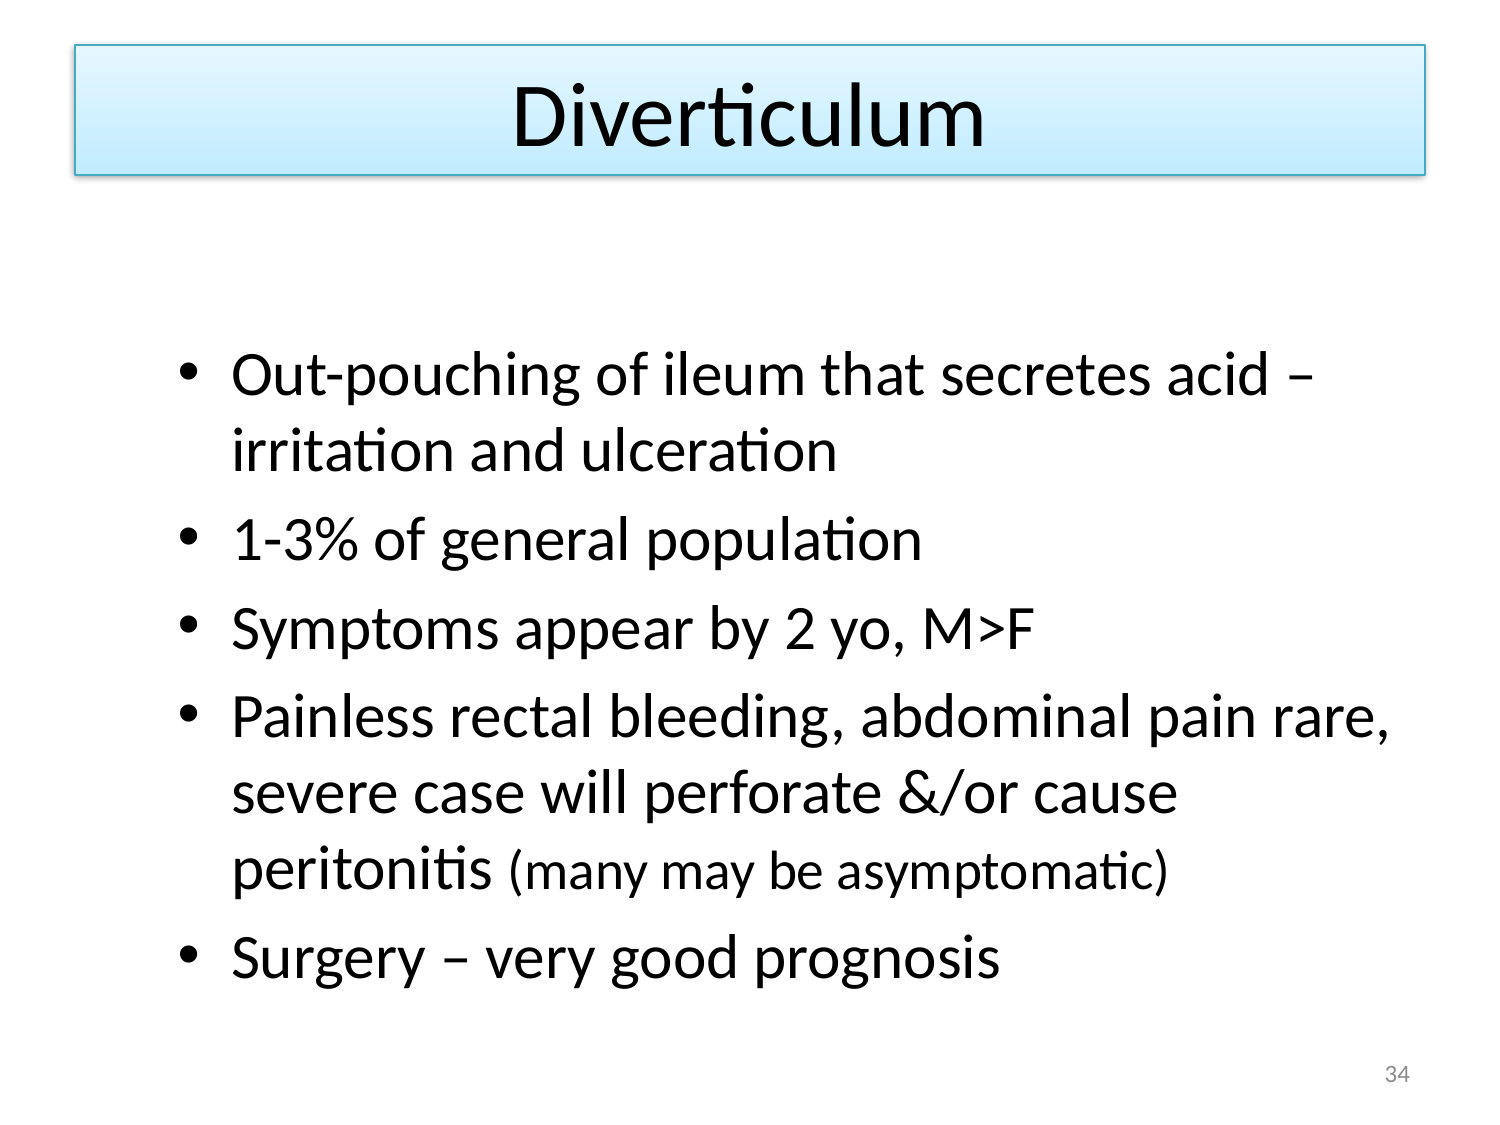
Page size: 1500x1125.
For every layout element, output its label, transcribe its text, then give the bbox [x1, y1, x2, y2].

title Diverticulum [74, 44, 1426, 176]
slide_number 34 [1074, 1042, 1425, 1103]
list Out-pouching of ileum that secretes acid – irritation and ulceration 1-3% of general population Symptoms appear by 2 yo, M>F Painless rectal bleeding, abdominal pain rare, severe case will perforate &/or cause peritonitis (many may be asymptomatic) Surgery – very good prognosis [162, 324, 1468, 1000]
